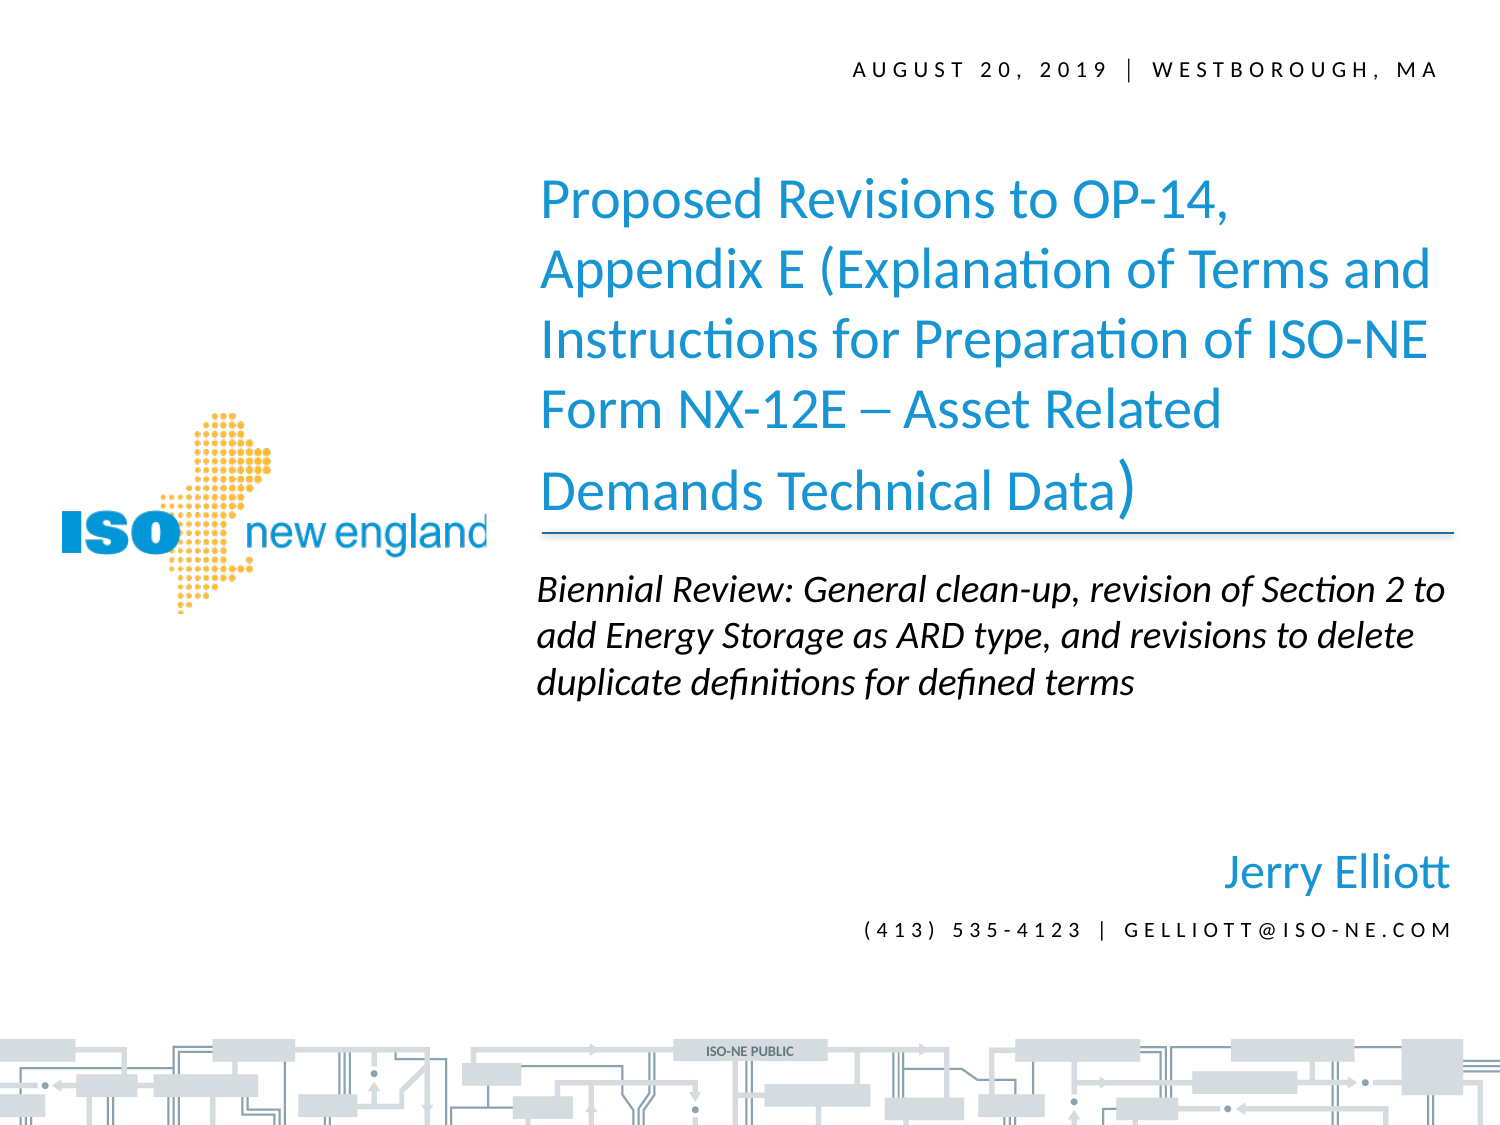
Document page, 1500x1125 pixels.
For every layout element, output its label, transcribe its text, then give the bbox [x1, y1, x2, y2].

picture [0, 1031, 1500, 1125]
list August 20, 2019 │ Westborough, MA [539, 43, 1452, 94]
list (413) 535-4123 | gelliott@iso-ne.com [539, 915, 1452, 979]
list Biennial Review: General clean-up, revision of Section 2 to add Energy Storage as ARD type, and revisions to delete duplicate definitions for defined terms [536, 563, 1449, 706]
list Proposed Revisions to OP-14, Appendix E (Explanation of Terms and Instructions for Preparation of ISO-NE Form NX-12E ─ Asset Related Demands Technical Data) [540, 262, 1454, 525]
list Jerry Elliott [539, 838, 1452, 902]
